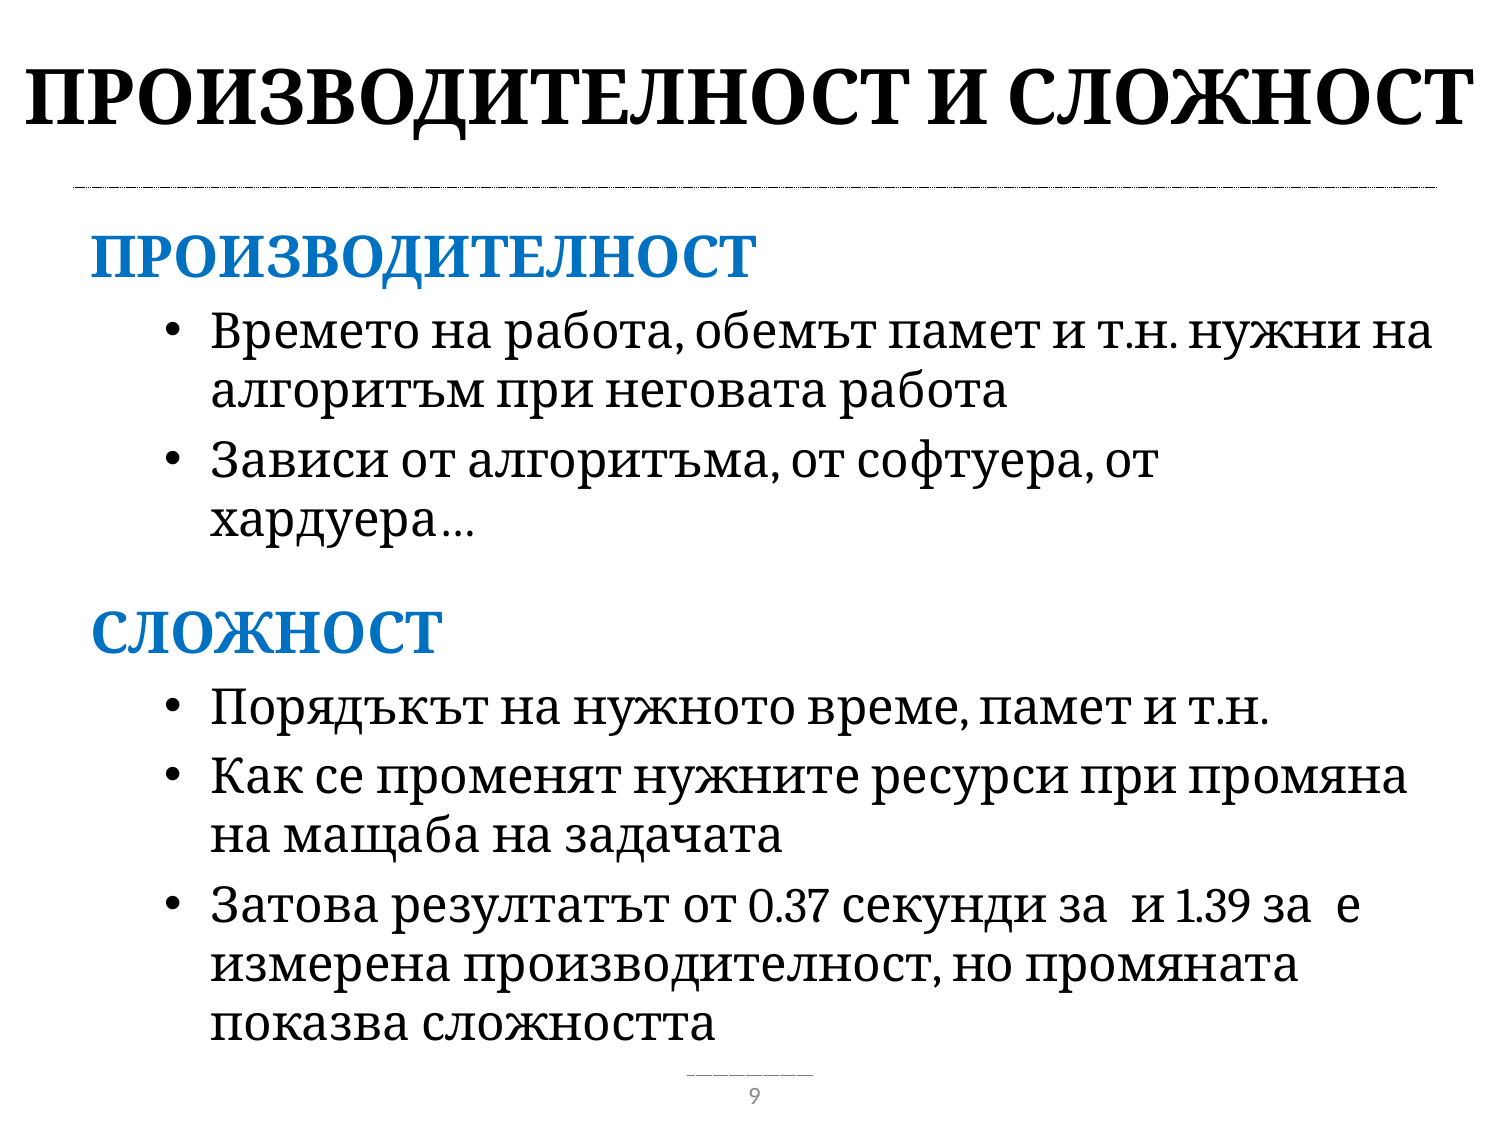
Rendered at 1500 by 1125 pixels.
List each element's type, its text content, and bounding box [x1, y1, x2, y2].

title Производителност и сложност [0, 0, 1500, 188]
slide_number 9 [579, 1065, 930, 1125]
